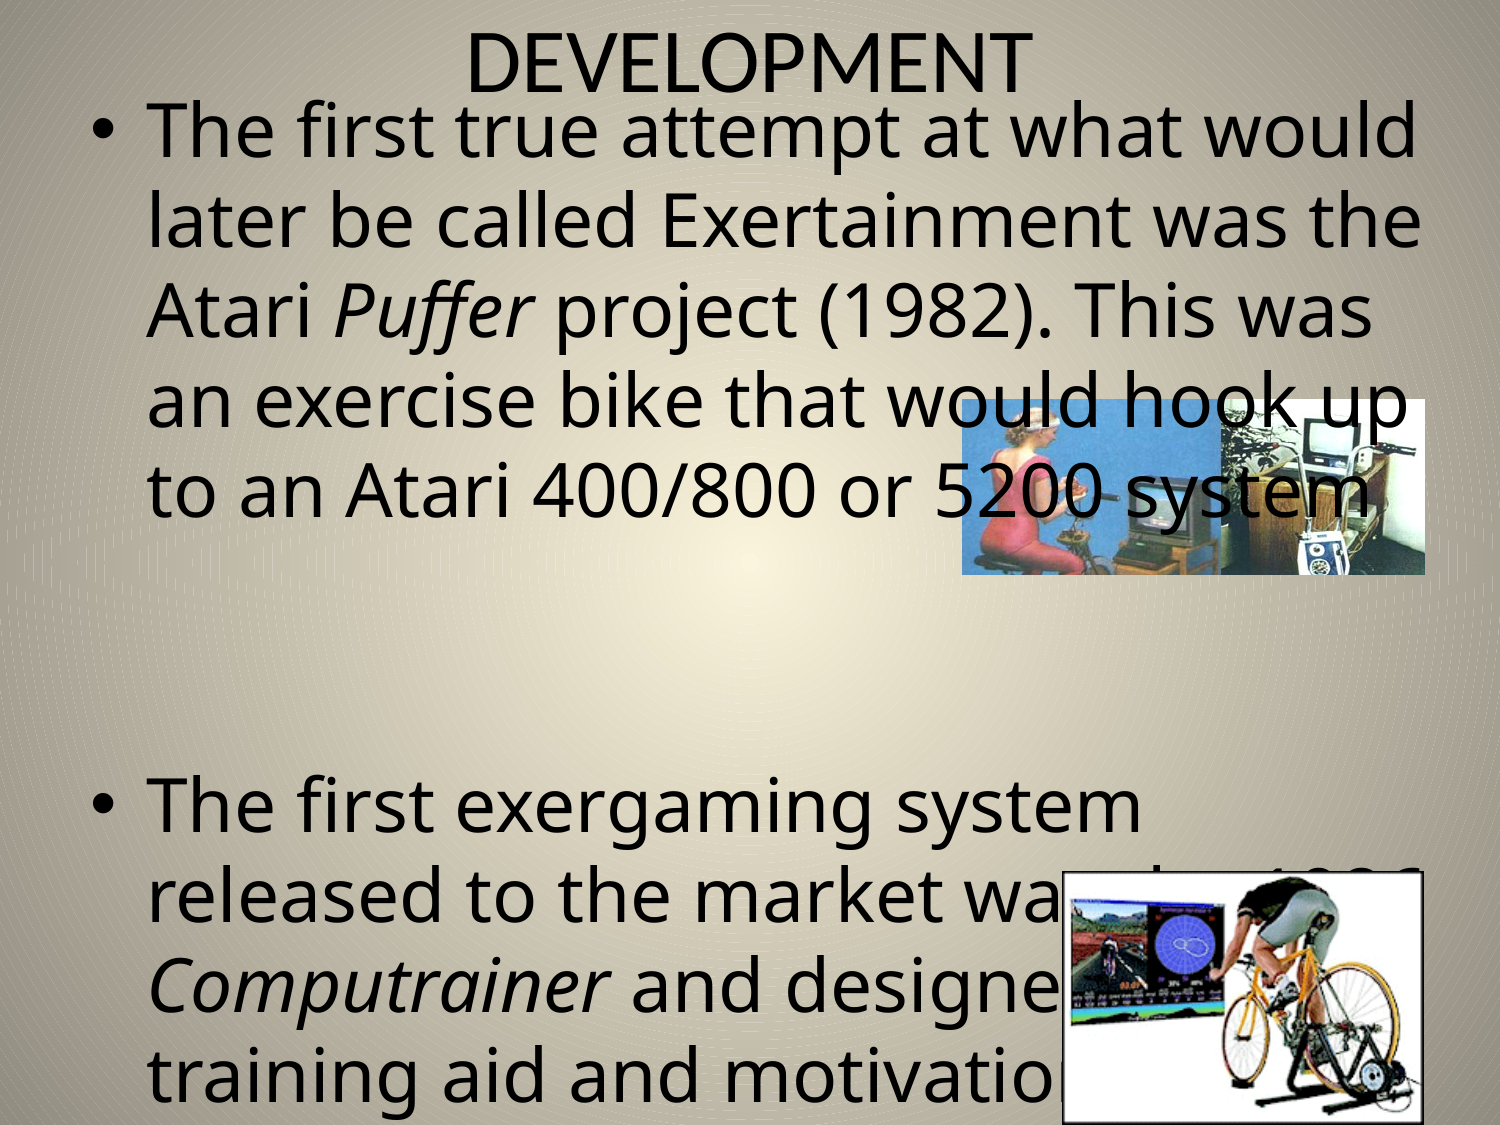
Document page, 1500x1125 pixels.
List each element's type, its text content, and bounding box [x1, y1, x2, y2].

title DEVELOPMENT [75, 0, 1425, 75]
picture [1062, 871, 1424, 1125]
picture [962, 399, 1426, 576]
list The first true attempt at what would later be called Exertainment was the Atari Puffer project (1982). This was an exercise bike that would hook up to an Atari 400/800 or 5200 system The first exergaming system released to the market was the 1986 Computrainer and designed as a training aid and motivational tool [75, 75, 1450, 1125]
